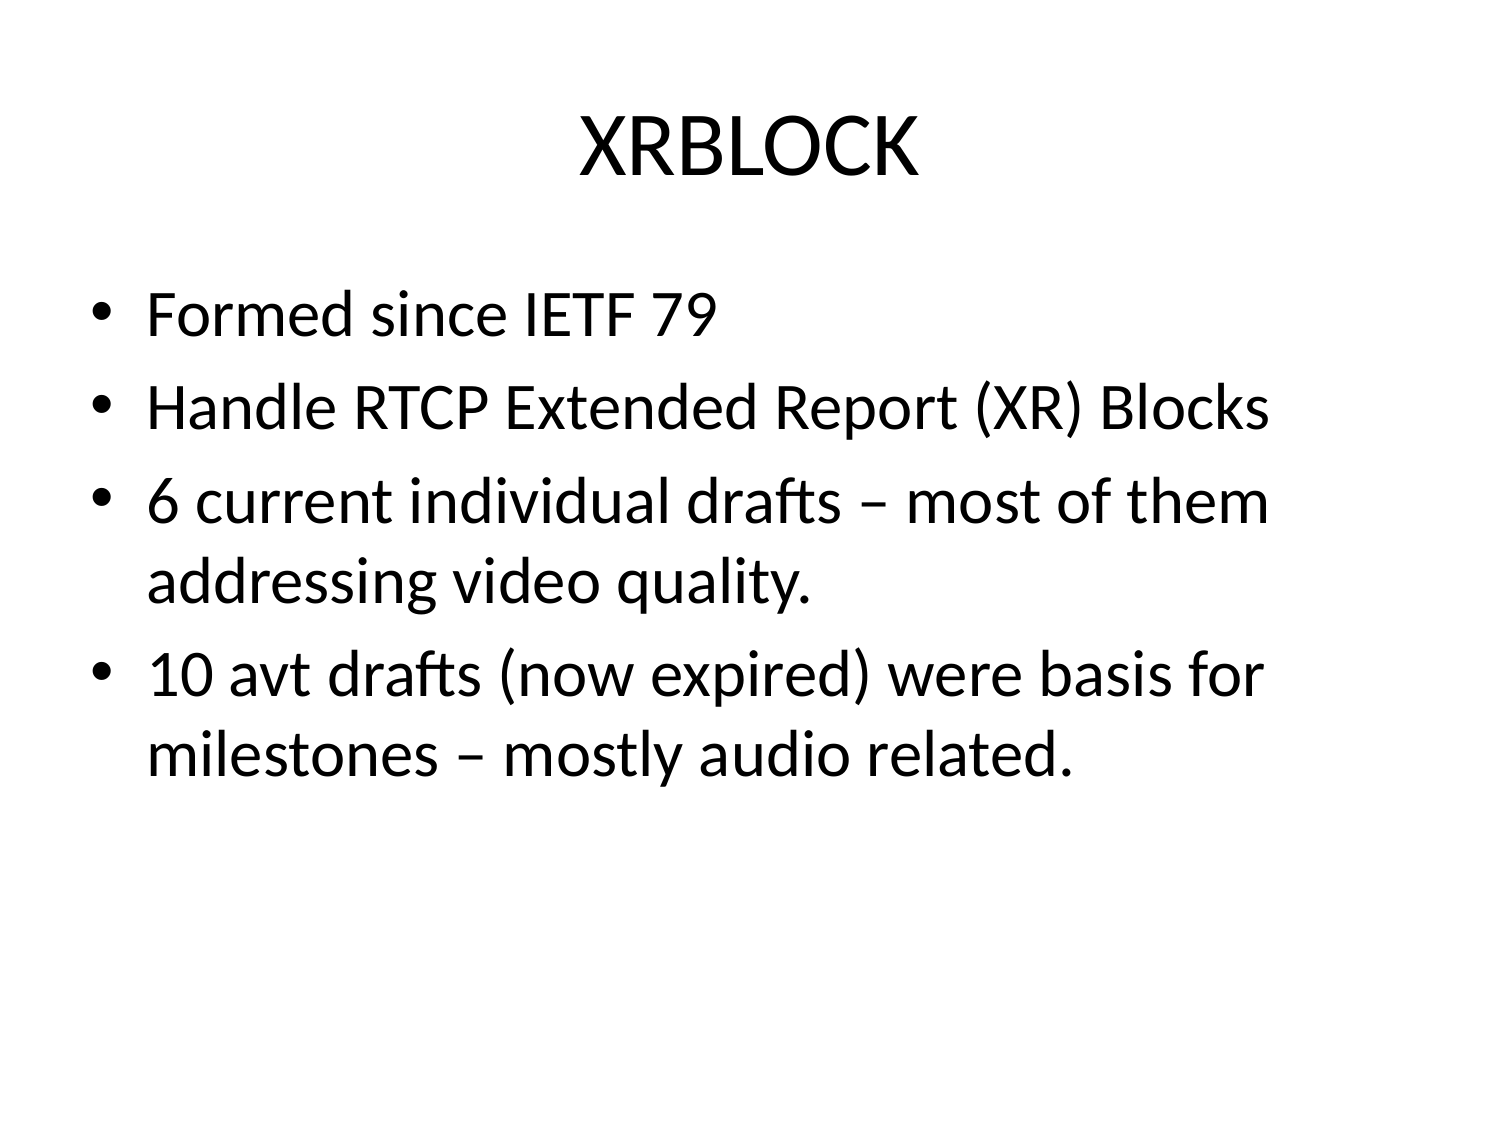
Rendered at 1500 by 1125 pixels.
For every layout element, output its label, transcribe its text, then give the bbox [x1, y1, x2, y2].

title XRBLOCK [74, 44, 1426, 233]
list Formed since IETF 79 Handle RTCP Extended Report (XR) Blocks 6 current individual drafts – most of them addressing video quality. 10 avt drafts (now expired) were basis for milestones – mostly audio related. [74, 262, 1426, 1006]
